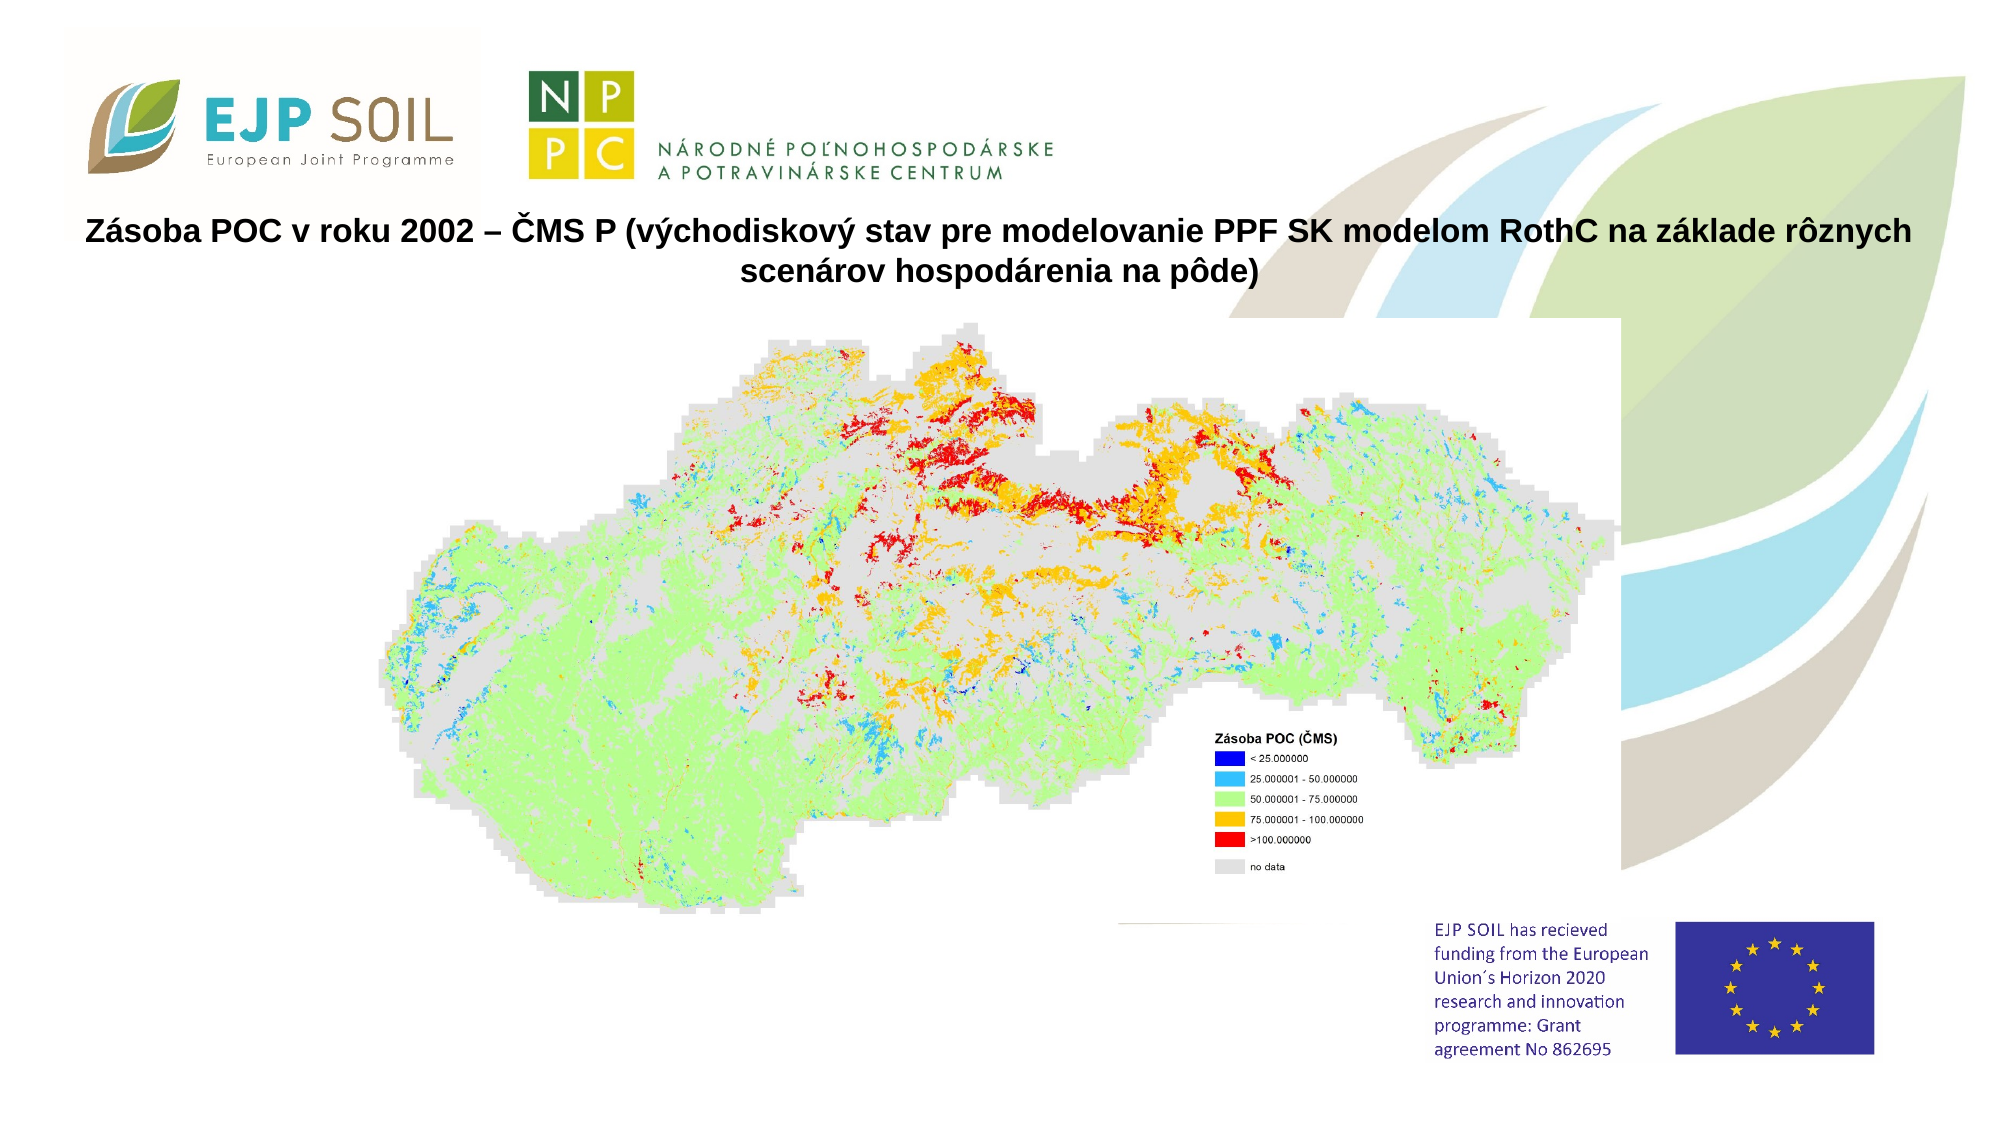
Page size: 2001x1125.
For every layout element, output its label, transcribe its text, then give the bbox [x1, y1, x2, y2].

picture [378, 0, 2000, 1063]
text_box Zásoba POC v roku 2002 – ČMS P (východiskový stav pre modelovanie PPF SK modelom RothC na základe rôznych scenárov hospodárenia na pôde) [0, 201, 1061, 297]
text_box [63, 27, 1062, 241]
